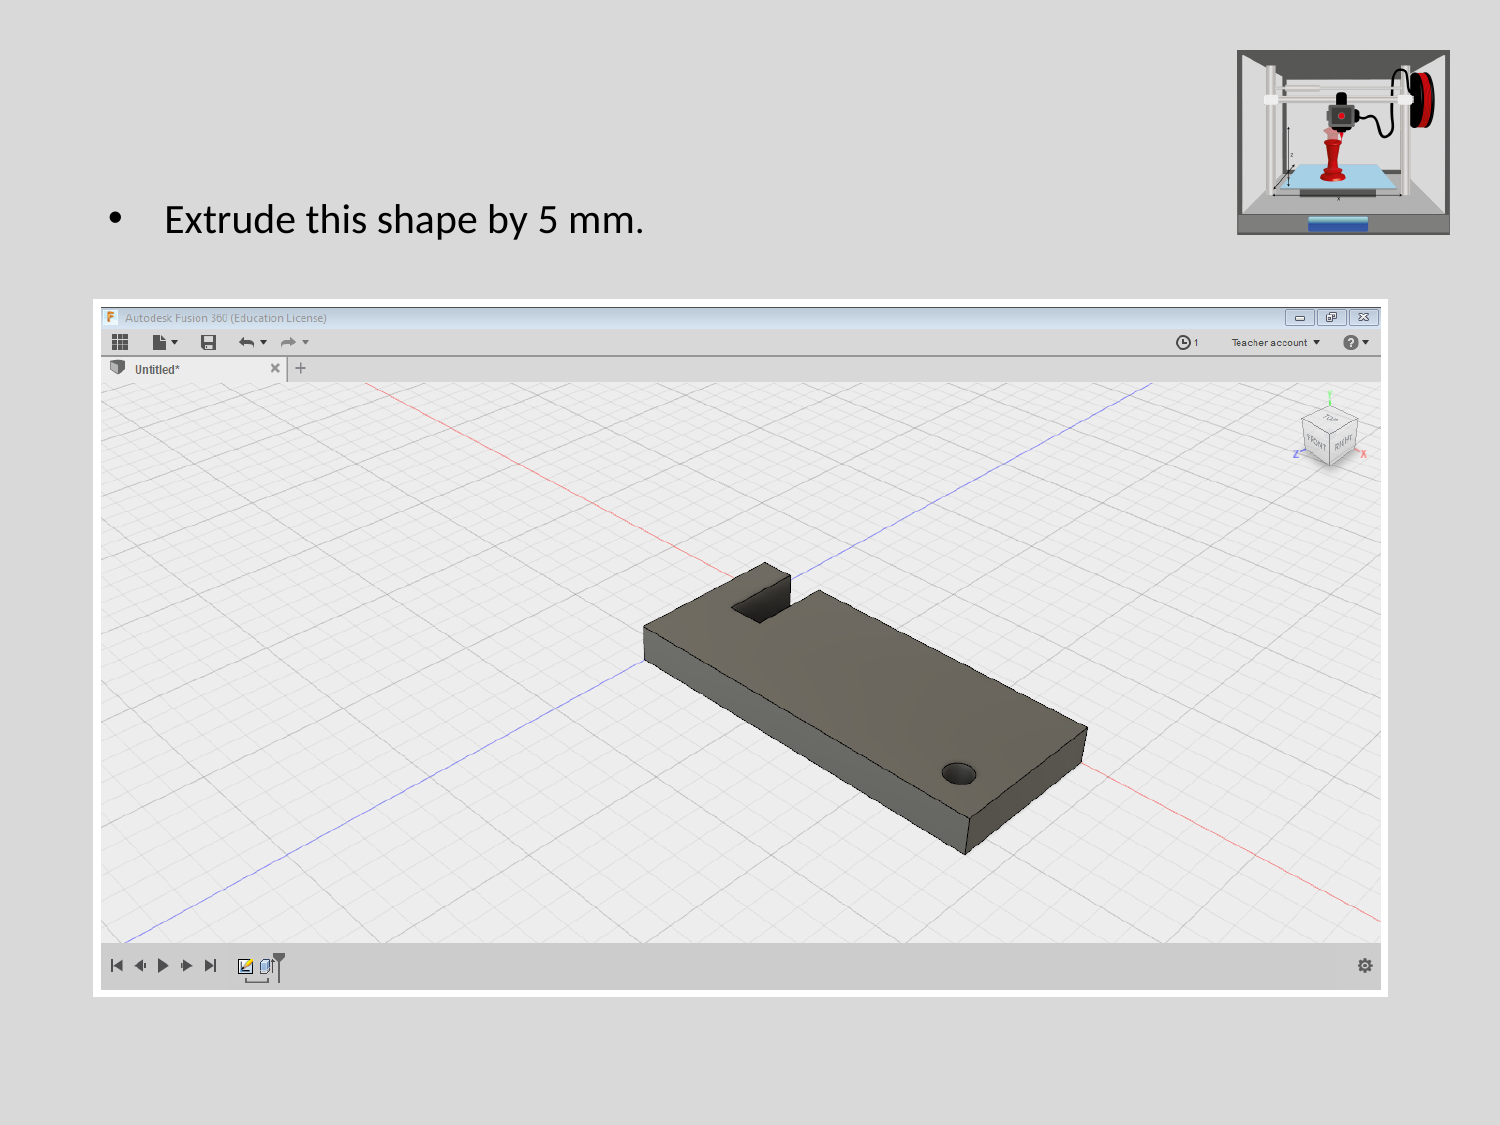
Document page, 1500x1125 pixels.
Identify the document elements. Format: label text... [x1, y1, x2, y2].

text_box Extrude this shape by 5 mm. [93, 184, 1238, 250]
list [93, 299, 1388, 997]
picture [1237, 50, 1450, 235]
